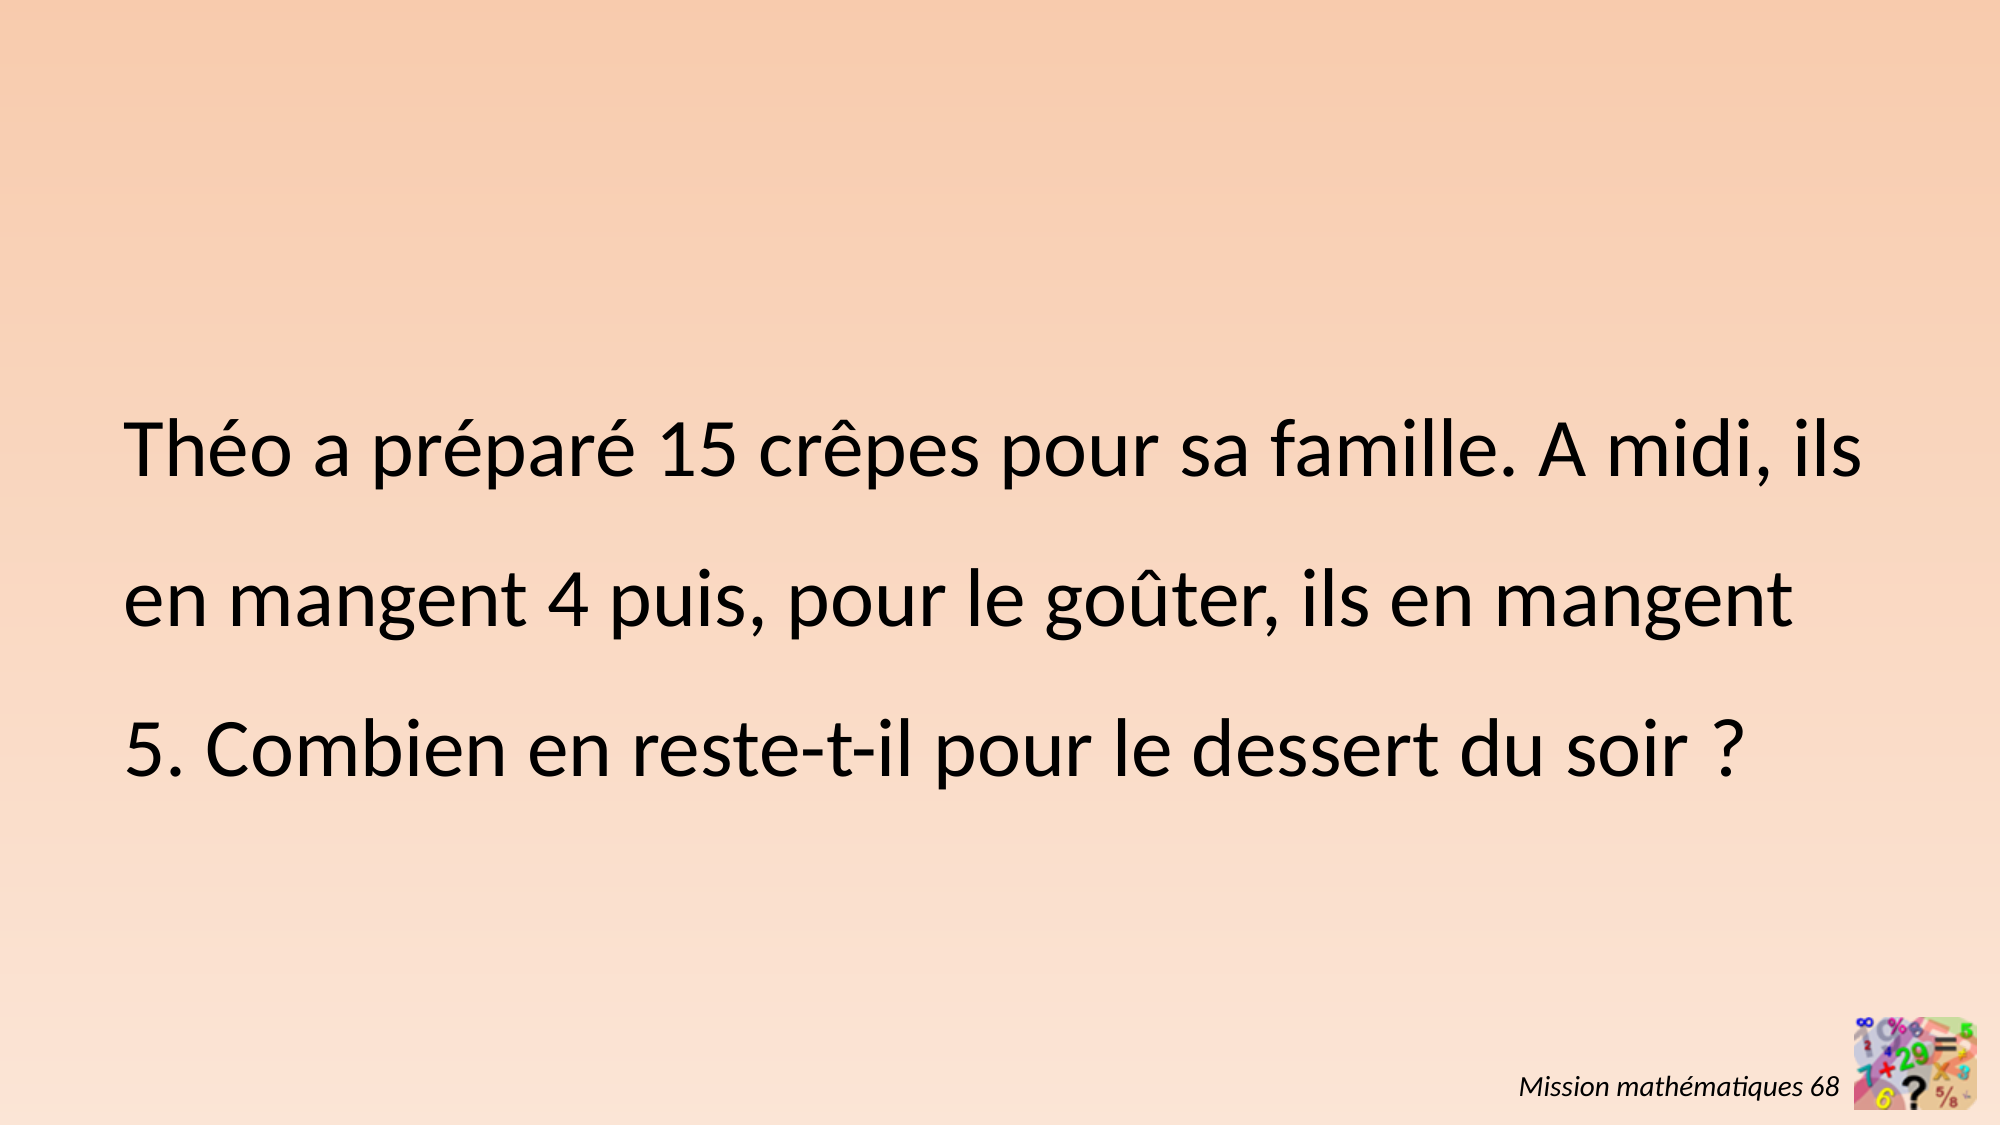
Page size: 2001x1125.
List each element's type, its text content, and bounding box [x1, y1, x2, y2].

picture [1854, 1017, 1977, 1110]
text_box Mission mathématiques 68 [1501, 1059, 1854, 1110]
text_box Théo a préparé 15 crêpes pour sa famille. A midi, ils en mangent 4 puis, pour le goûter, ils en mangent 5. Combien en reste-t-il pour le dessert du soir ? [109, 335, 1891, 801]
